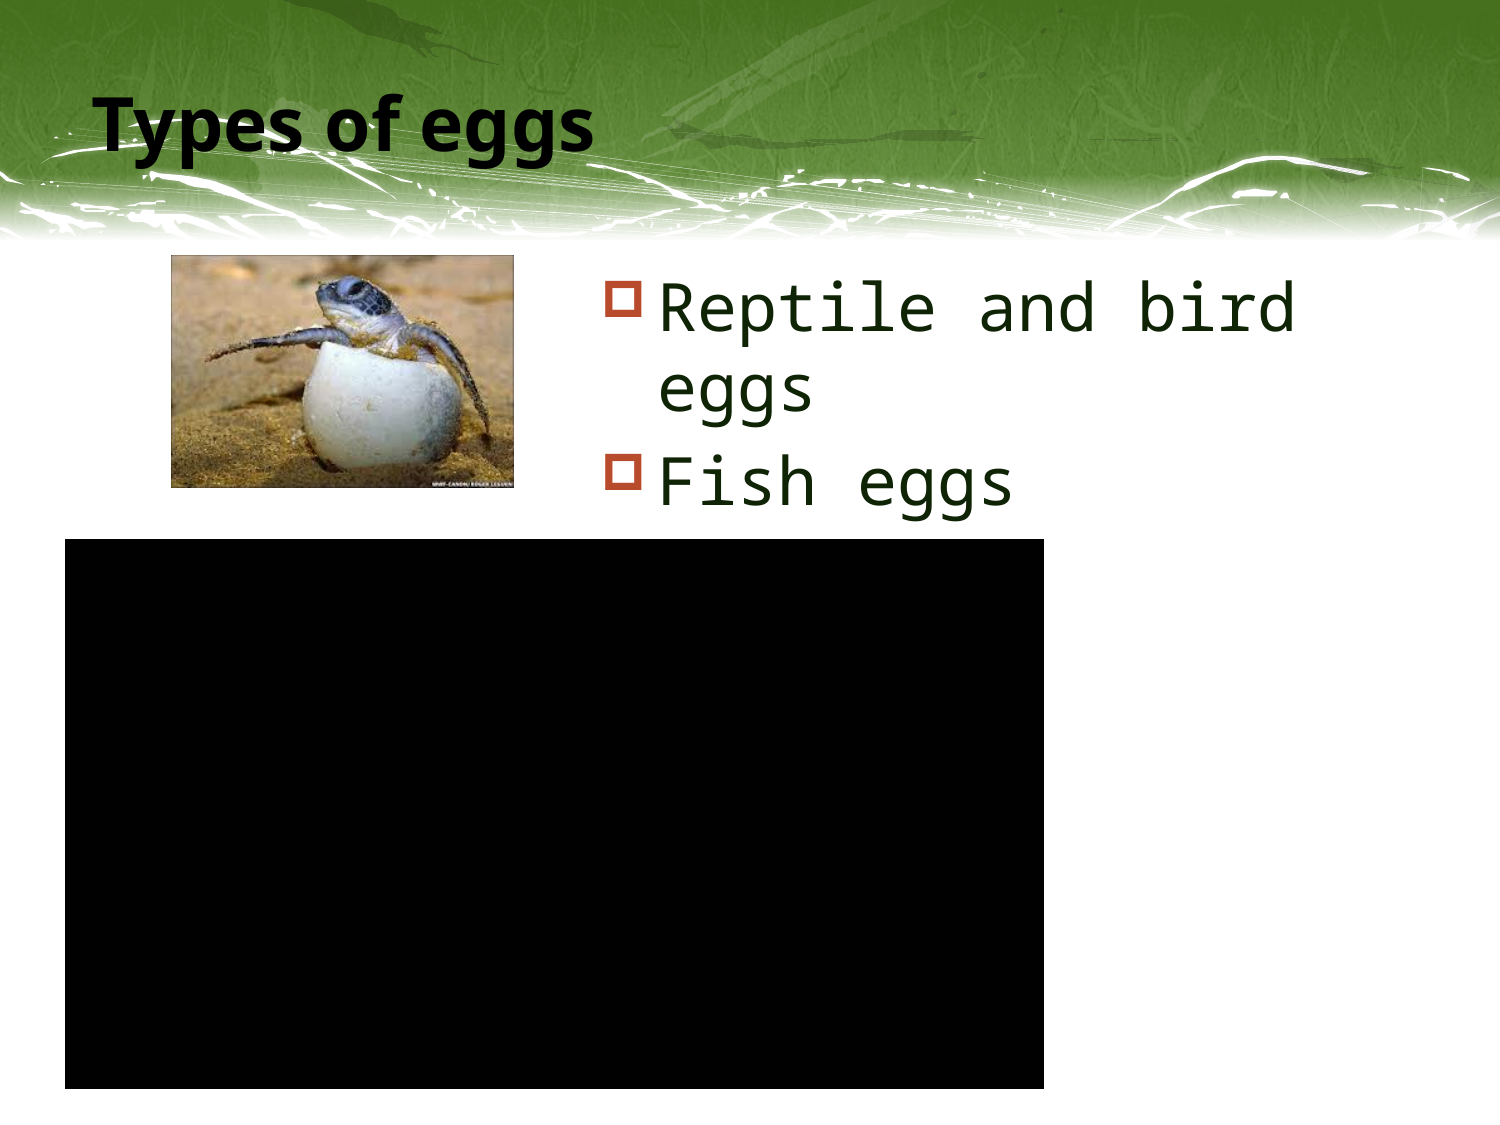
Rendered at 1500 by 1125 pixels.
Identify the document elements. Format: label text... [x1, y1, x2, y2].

picture [171, 255, 514, 488]
list Reptile and bird eggs Fish eggs [586, 257, 1425, 1005]
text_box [64, 538, 1044, 1090]
title Types of eggs [76, 42, 1432, 174]
